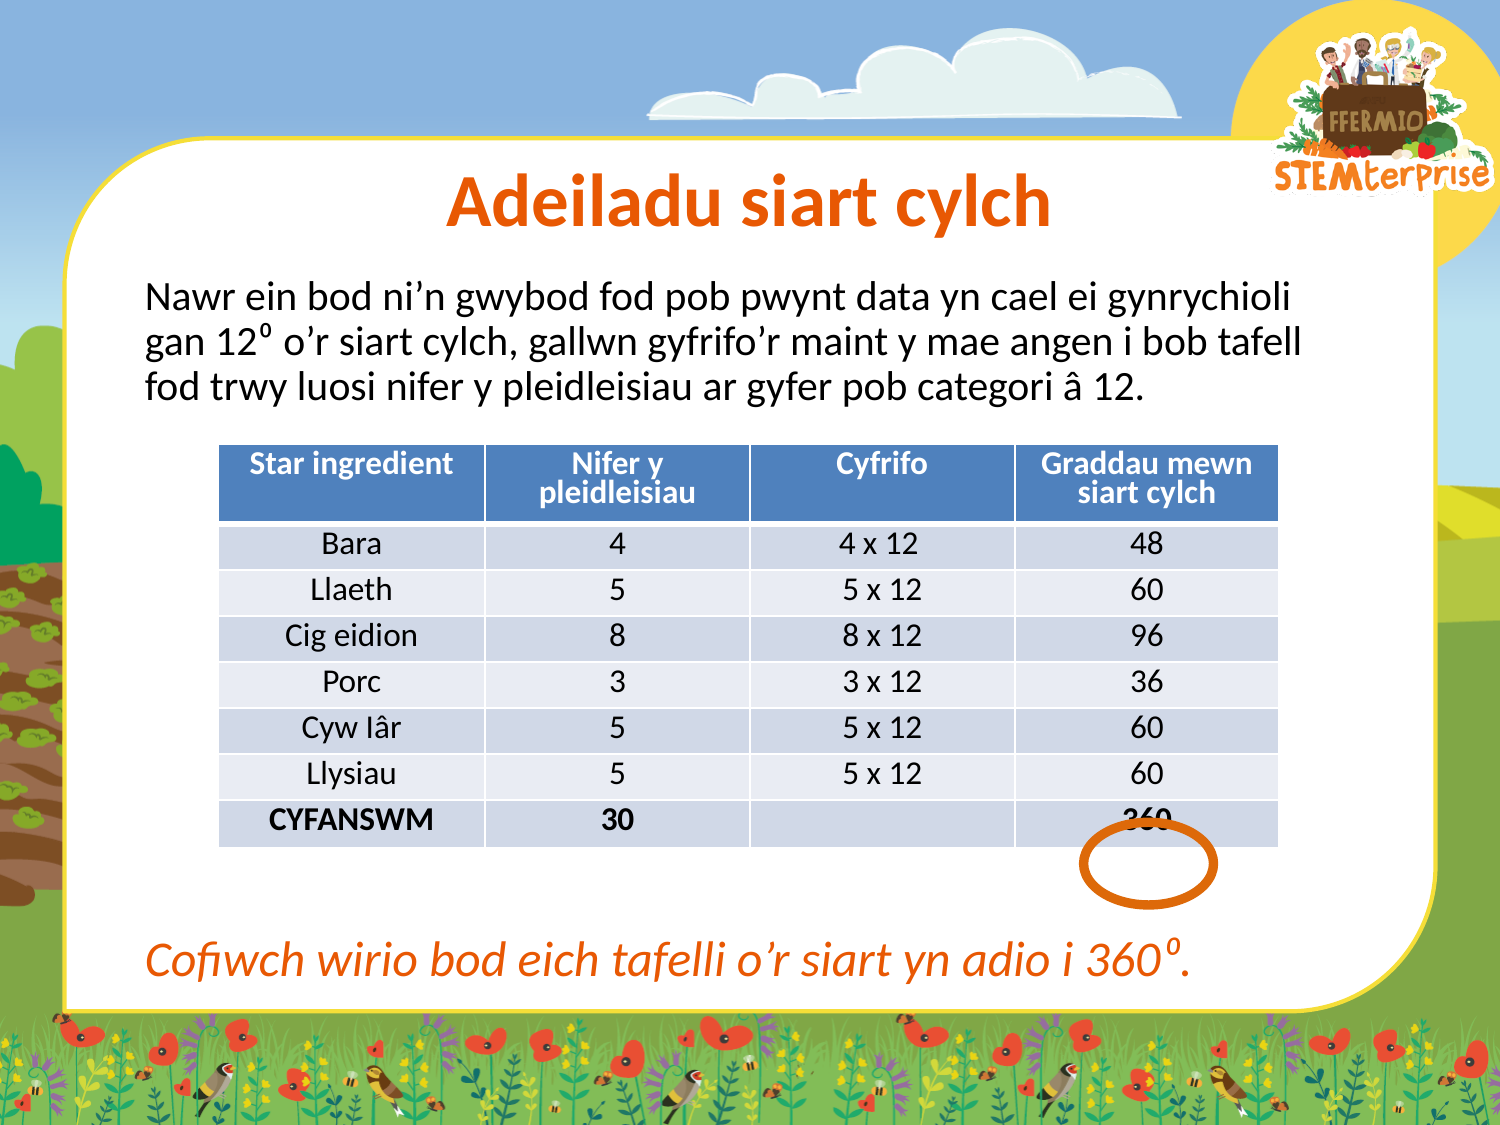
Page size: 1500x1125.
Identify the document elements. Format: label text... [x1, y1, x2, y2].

table_cell 5 x 12 [751, 571, 1014, 615]
table_header Cyfrifo [751, 445, 1014, 521]
table_cell 360 [1016, 801, 1278, 847]
table_cell 4 [486, 527, 749, 569]
table_cell 5 [486, 755, 749, 799]
table_cell 96 [1016, 617, 1278, 661]
table_cell 5 x 12 [751, 709, 1014, 753]
table_cell 36 [1016, 663, 1278, 707]
table_cell Bara [219, 527, 484, 569]
table_cell 8 x 12 [751, 617, 1014, 661]
table_cell 60 [1016, 755, 1278, 799]
list Nawr ein bod ni’n gwybod fod pob pwynt data yn cael ei gynrychioli gan 12⁰ o’r siart cylch, gallwn gyfrifo’r maint y mae angen i bob tafell fod trwy luosi nifer y pleidleisiau ar gyfer pob categori â 12. [129, 267, 1371, 421]
table_cell 4 x 12 [751, 527, 1014, 569]
table_cell [751, 801, 1014, 847]
title Adeiladu siart cylch [218, 137, 1282, 256]
table_cell Cyw Iâr [219, 709, 484, 753]
table_cell 60 [1016, 709, 1278, 753]
table_cell 5 x 12 [751, 755, 1014, 799]
table_cell 5 [486, 709, 749, 753]
table_header Star ingredient [219, 445, 484, 521]
table_cell 30 [486, 801, 749, 847]
table_cell Llysiau [219, 755, 484, 799]
table_cell 5 [486, 571, 749, 615]
table_cell Porc [219, 663, 484, 707]
table_cell 3 x 12 [751, 663, 1014, 707]
table_cell 3 [486, 663, 749, 707]
table_header Nifer y pleidleisiau [486, 445, 749, 521]
table_cell 8 [486, 617, 749, 661]
text_box Cofiwch wirio bod eich tafelli o’r siart yn adio i 360⁰. [129, 925, 1371, 1000]
table_cell 48 [1016, 527, 1278, 569]
table_cell Cig eidion [219, 617, 484, 661]
text_box [1081, 820, 1216, 908]
table_cell 60 [1016, 571, 1278, 615]
table_cell CYFANSWM [219, 801, 484, 847]
table_cell Llaeth [219, 571, 484, 615]
picture [0, 0, 1500, 1125]
table_header Graddau mewn siart cylch [1016, 445, 1278, 521]
